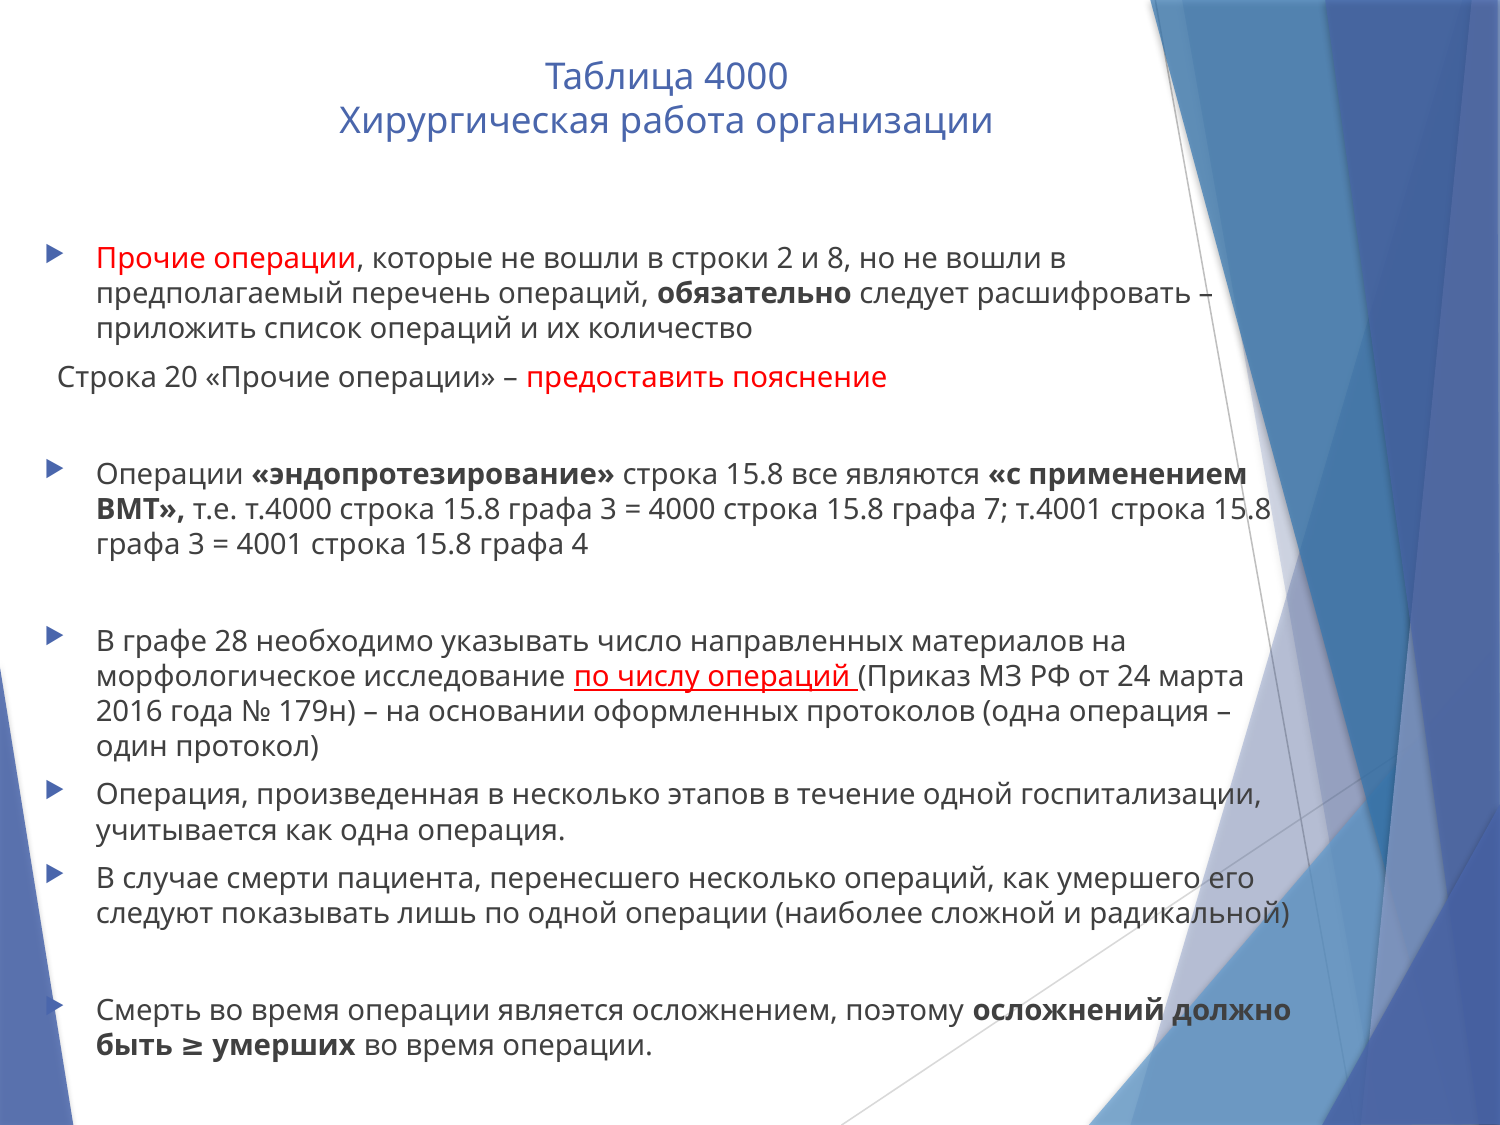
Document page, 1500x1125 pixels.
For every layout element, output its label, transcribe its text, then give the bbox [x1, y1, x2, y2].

list Прочие операции, которые не вошли в строки 2 и 8, но не вошли в предполагаемый перечень операций, обязательно следует расшифровать – приложить список операций и их количество Строка 20 «Прочие операции» – предоставить пояснение Операции «эндопротезирование» строка 15.8 все являются «с применением ВМТ», т.е. т.4000 строка 15.8 графа 3 = 4000 строка 15.8 графа 7; т.4001 строка 15.8 графа 3 = 4001 строка 15.8 графа 4 В графе 28 необходимо указывать число направленных материалов на морфологическое исследование по числу операций (Приказ МЗ РФ от 24 марта 2016 года № 179н) – на основании оформленных протоколов (одна операция – один протокол) Операция, произведенная в несколько этапов в течение одной госпитализации, учитывается как одна операция. В случае смерти пациента, перенесшего несколько операций, как умершего его следуют показывать лишь по одной операции (наиболее сложной и радикальной) Смерть во время операции является осложнением, поэтому осложнений должно быть ≥ умерших во время операции. [29, 231, 1317, 1083]
title Таблица 4000 Хирургическая работа организации [53, 45, 1282, 149]
